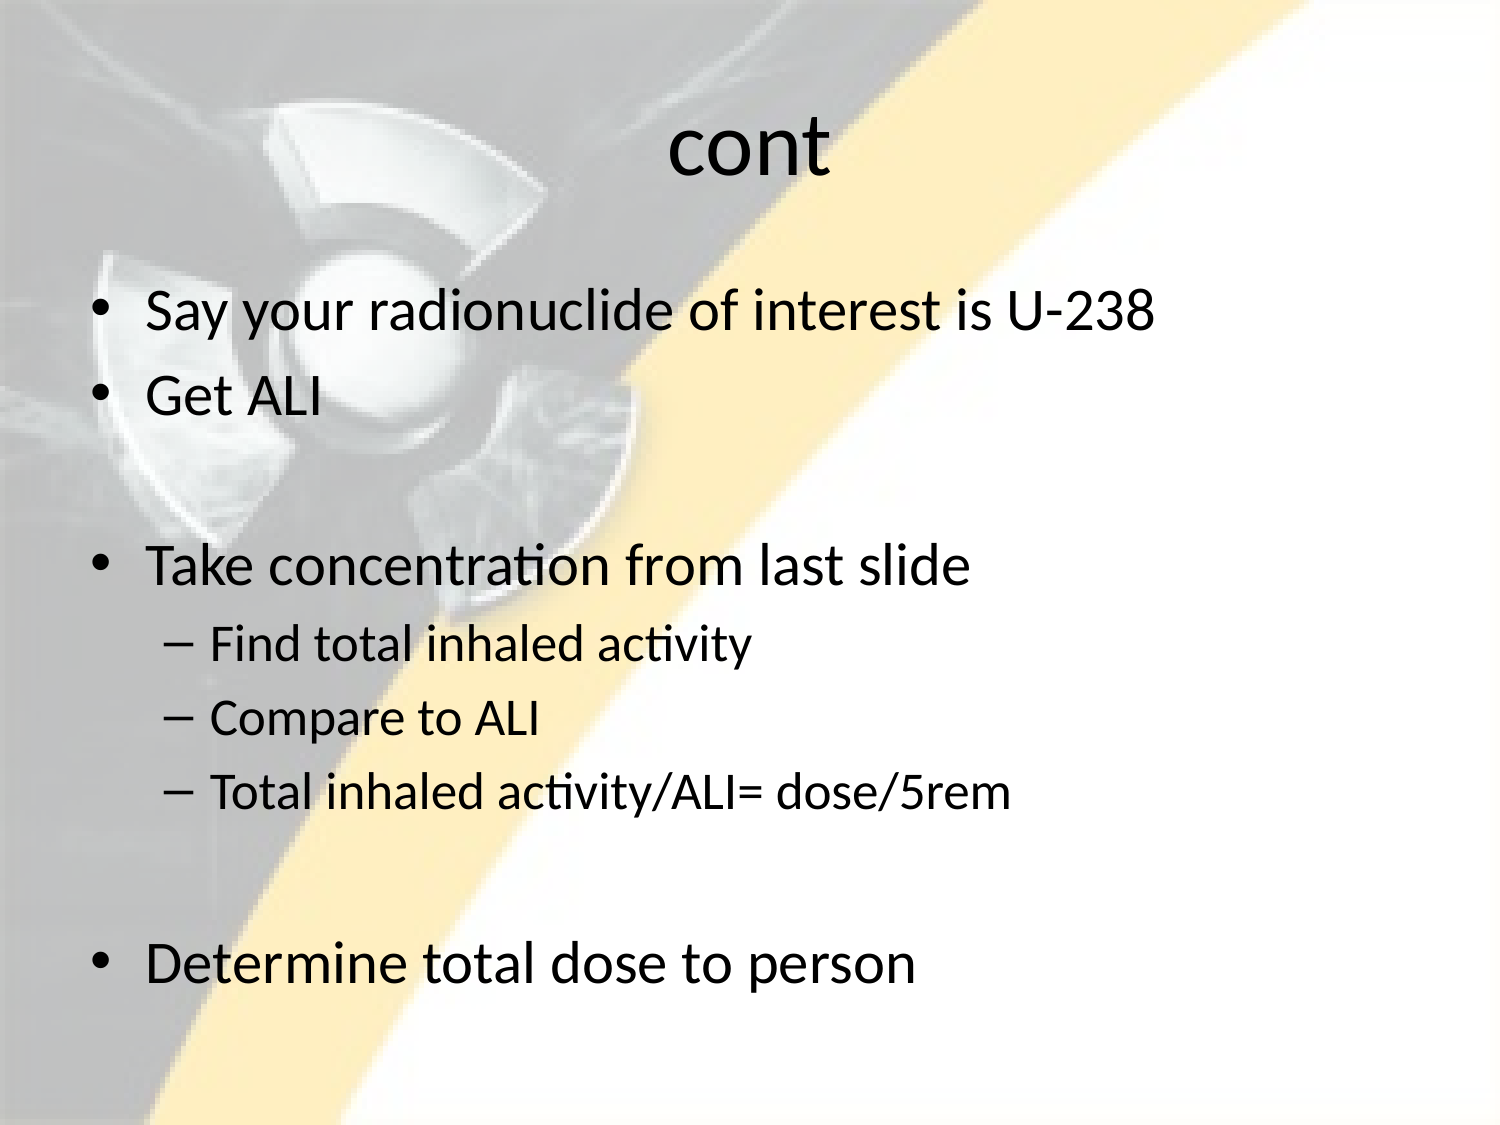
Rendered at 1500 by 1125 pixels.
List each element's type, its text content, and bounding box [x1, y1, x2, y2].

title cont [75, 45, 1425, 233]
list Say your radionuclide of interest is U-238 Get ALI Take concentration from last slide Find total inhaled activity Compare to ALI Total inhaled activity/ALI= dose/5rem Determine total dose to person [75, 262, 1425, 1005]
